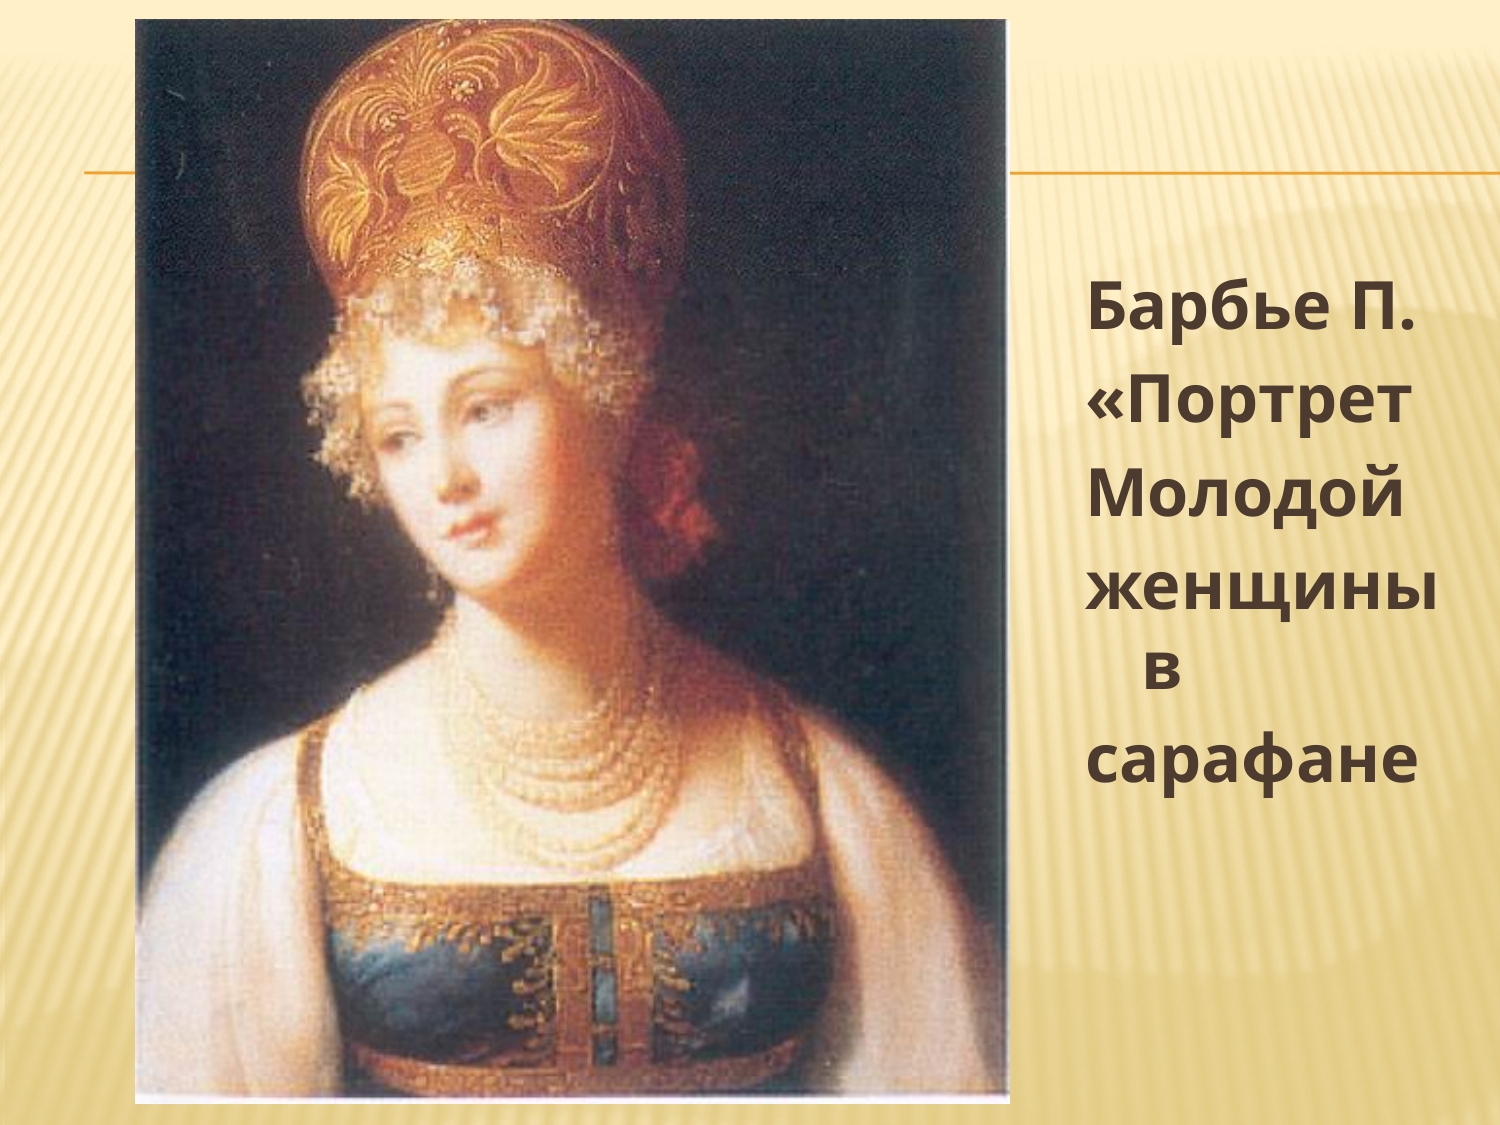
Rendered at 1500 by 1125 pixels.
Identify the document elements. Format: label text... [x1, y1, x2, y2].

picture [135, 19, 1011, 1104]
list Барбье П. «Портрет Молодой женщины в сарафане [1070, 255, 1500, 998]
